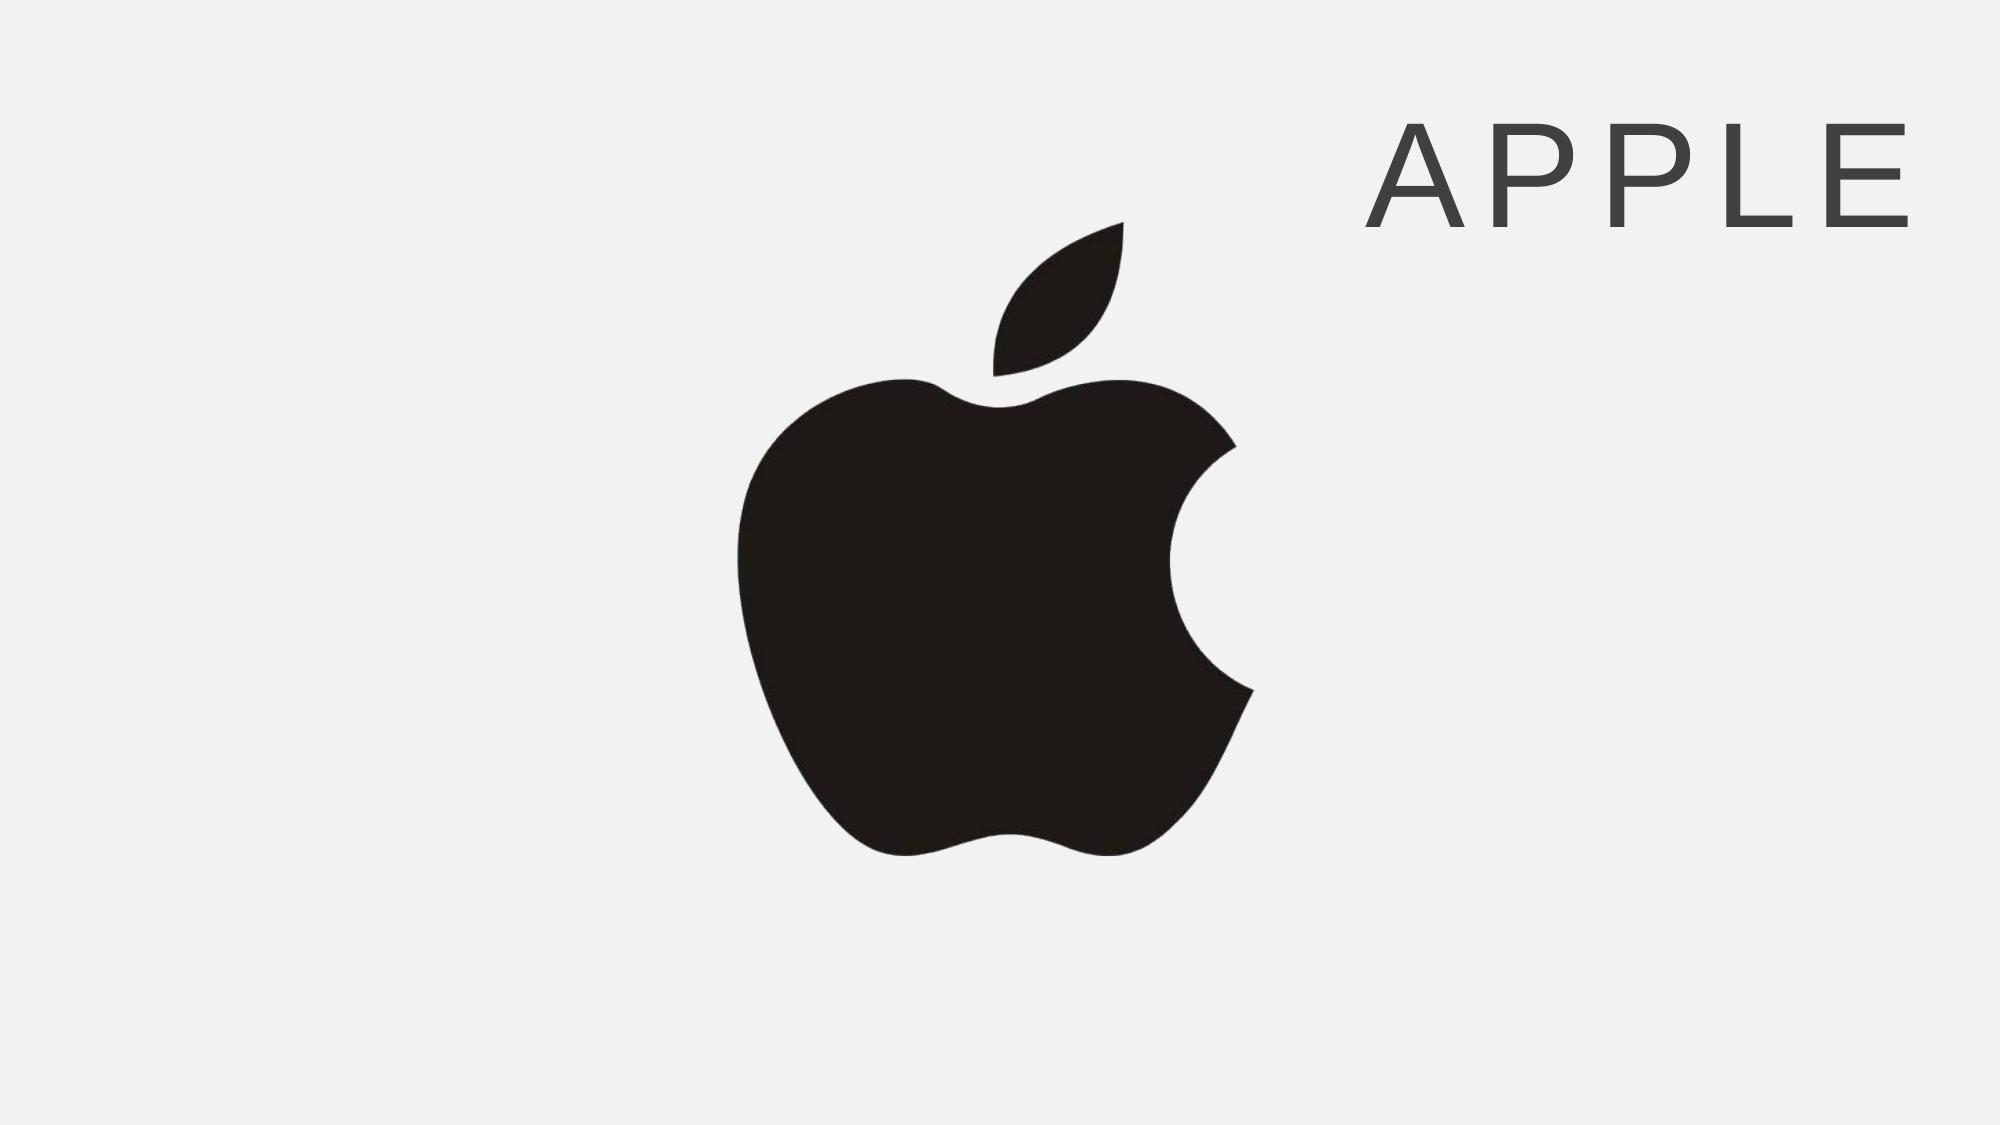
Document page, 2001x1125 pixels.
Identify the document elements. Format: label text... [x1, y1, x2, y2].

text_box APPLE [1350, 70, 1931, 266]
picture [553, 222, 1447, 903]
